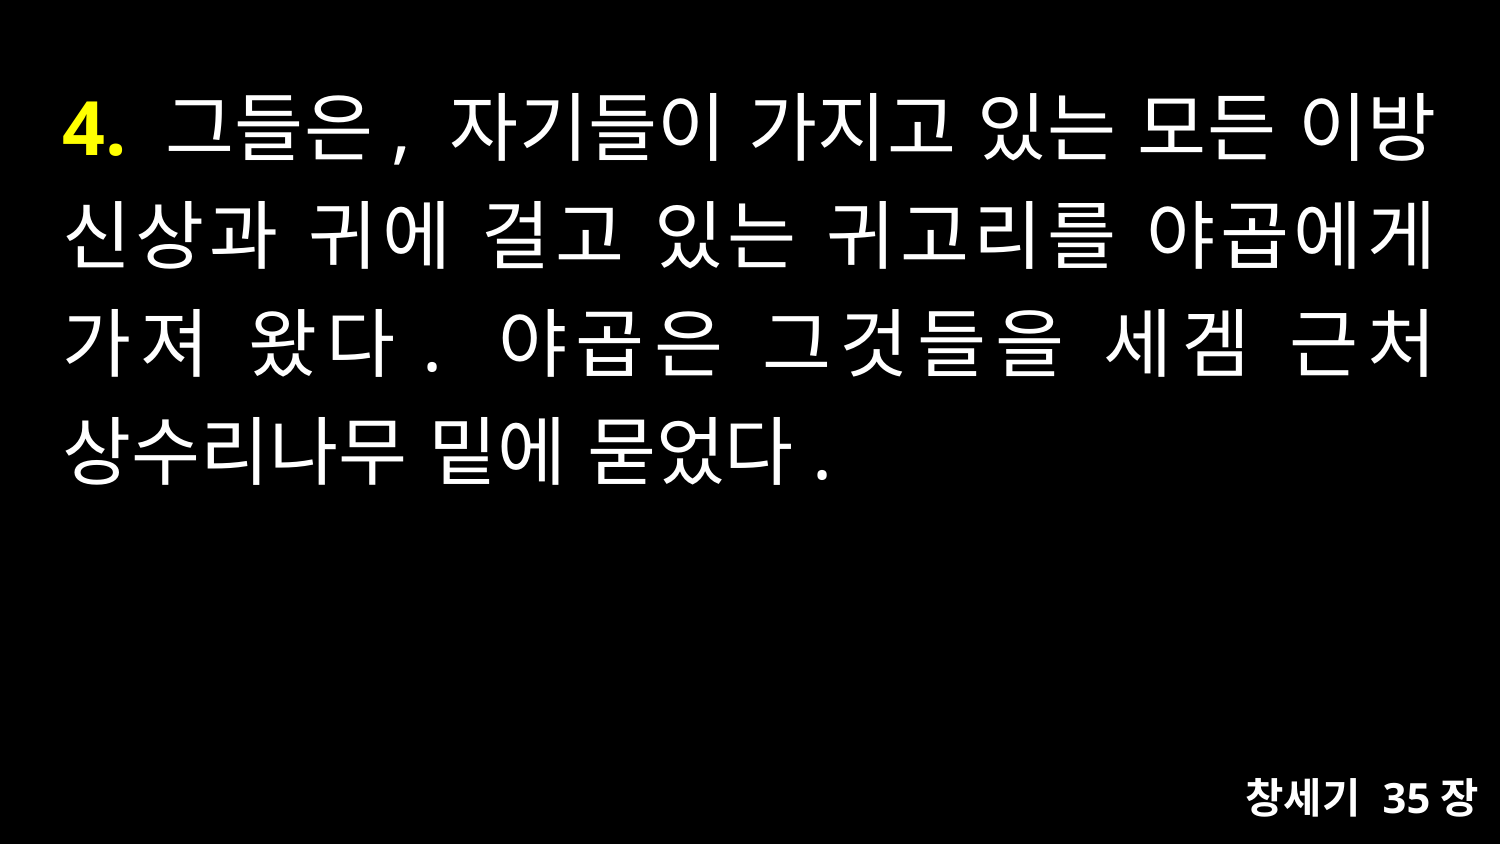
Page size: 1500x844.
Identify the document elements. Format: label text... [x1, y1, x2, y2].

title 4. 그들은, 자기들이 가지고 있는 모든 이방 신상과 귀에 걸고 있는 귀고리를 야곱에게 가져 왔다. 야곱은 그것들을 세겜 근처 상수리나무 밑에 묻었다. [0, 0, 1500, 844]
subtitle 창세기 35장 [916, 770, 1500, 844]
